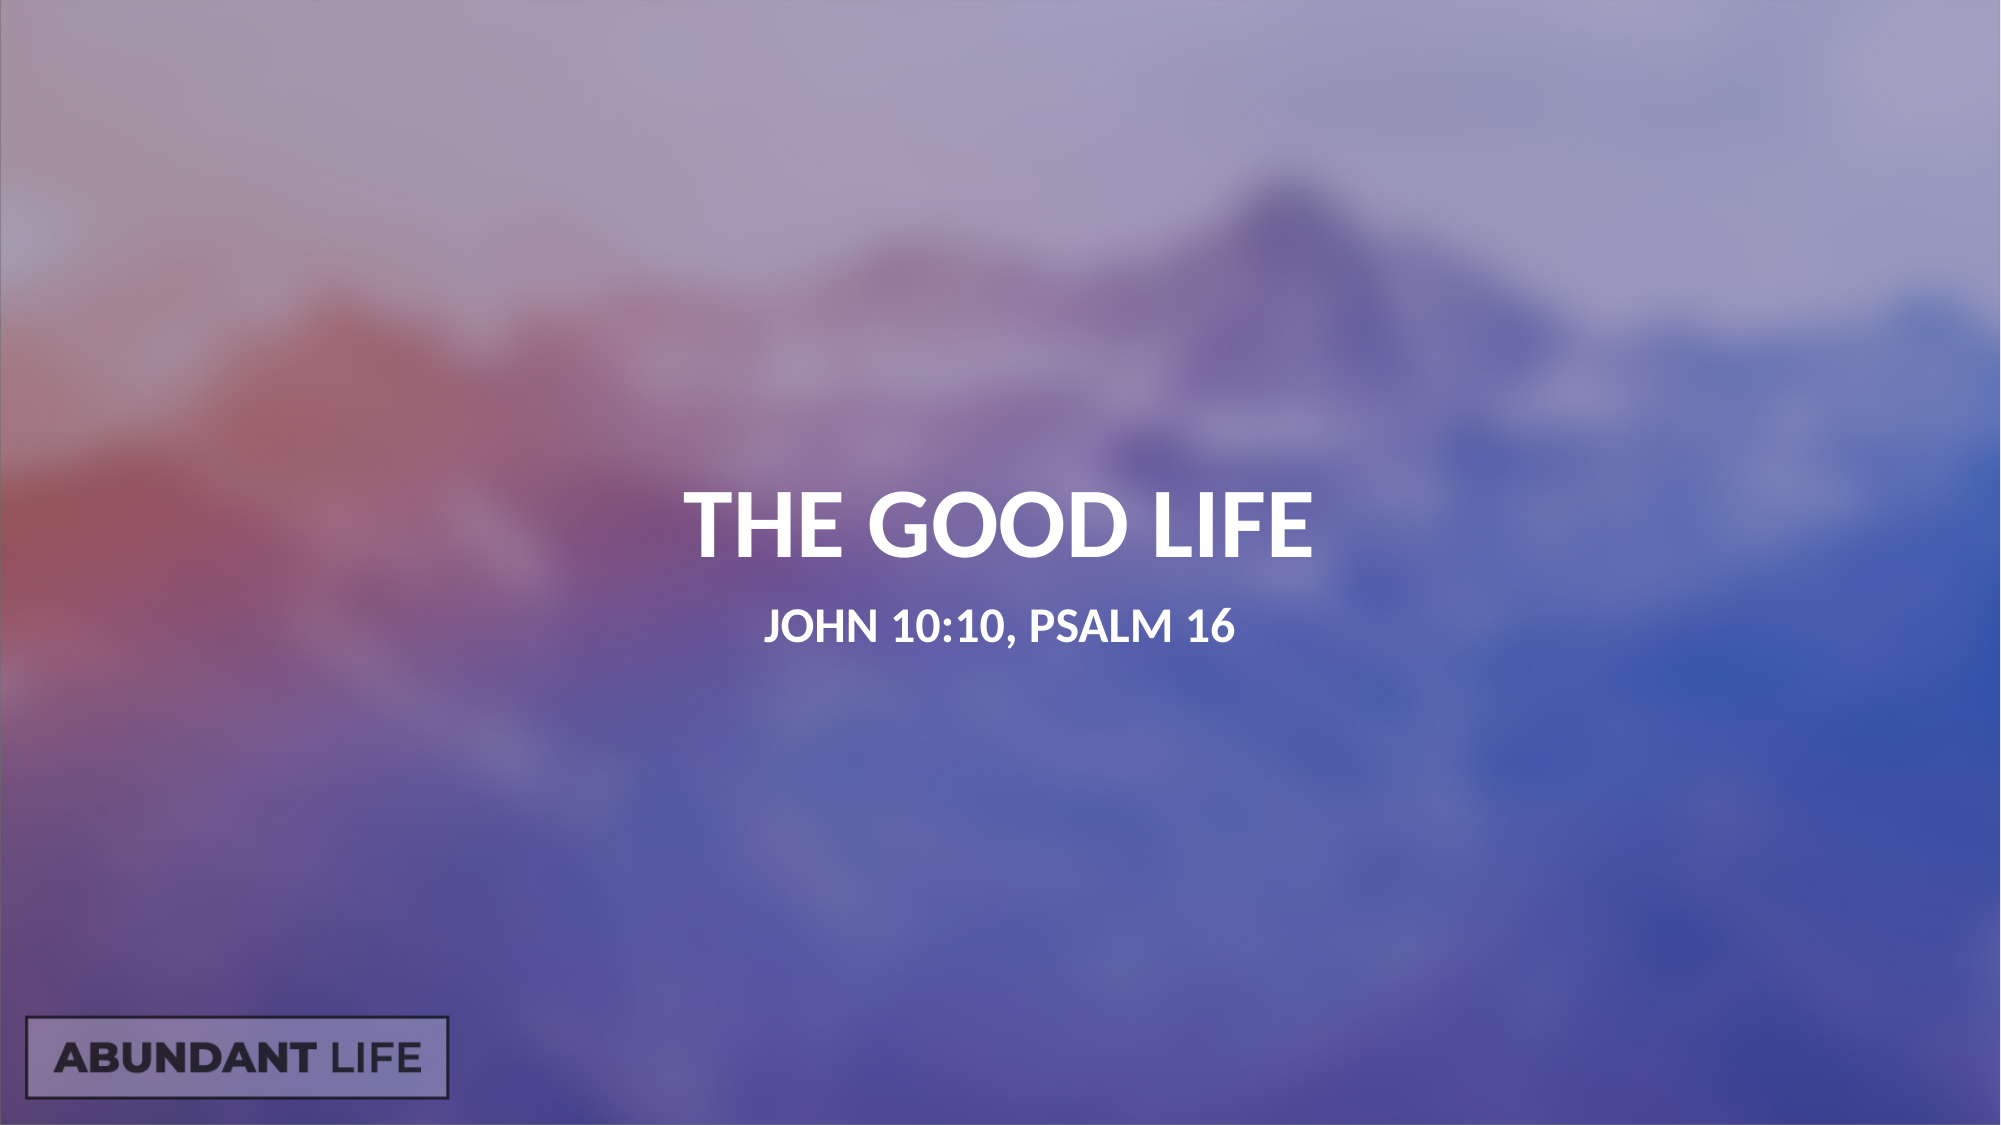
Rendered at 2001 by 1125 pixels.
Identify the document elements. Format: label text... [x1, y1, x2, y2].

picture [0, 0, 2001, 1125]
list THE GOOD LIFE JOHN 10:10, PSALM 16 [137, 205, 1863, 920]
